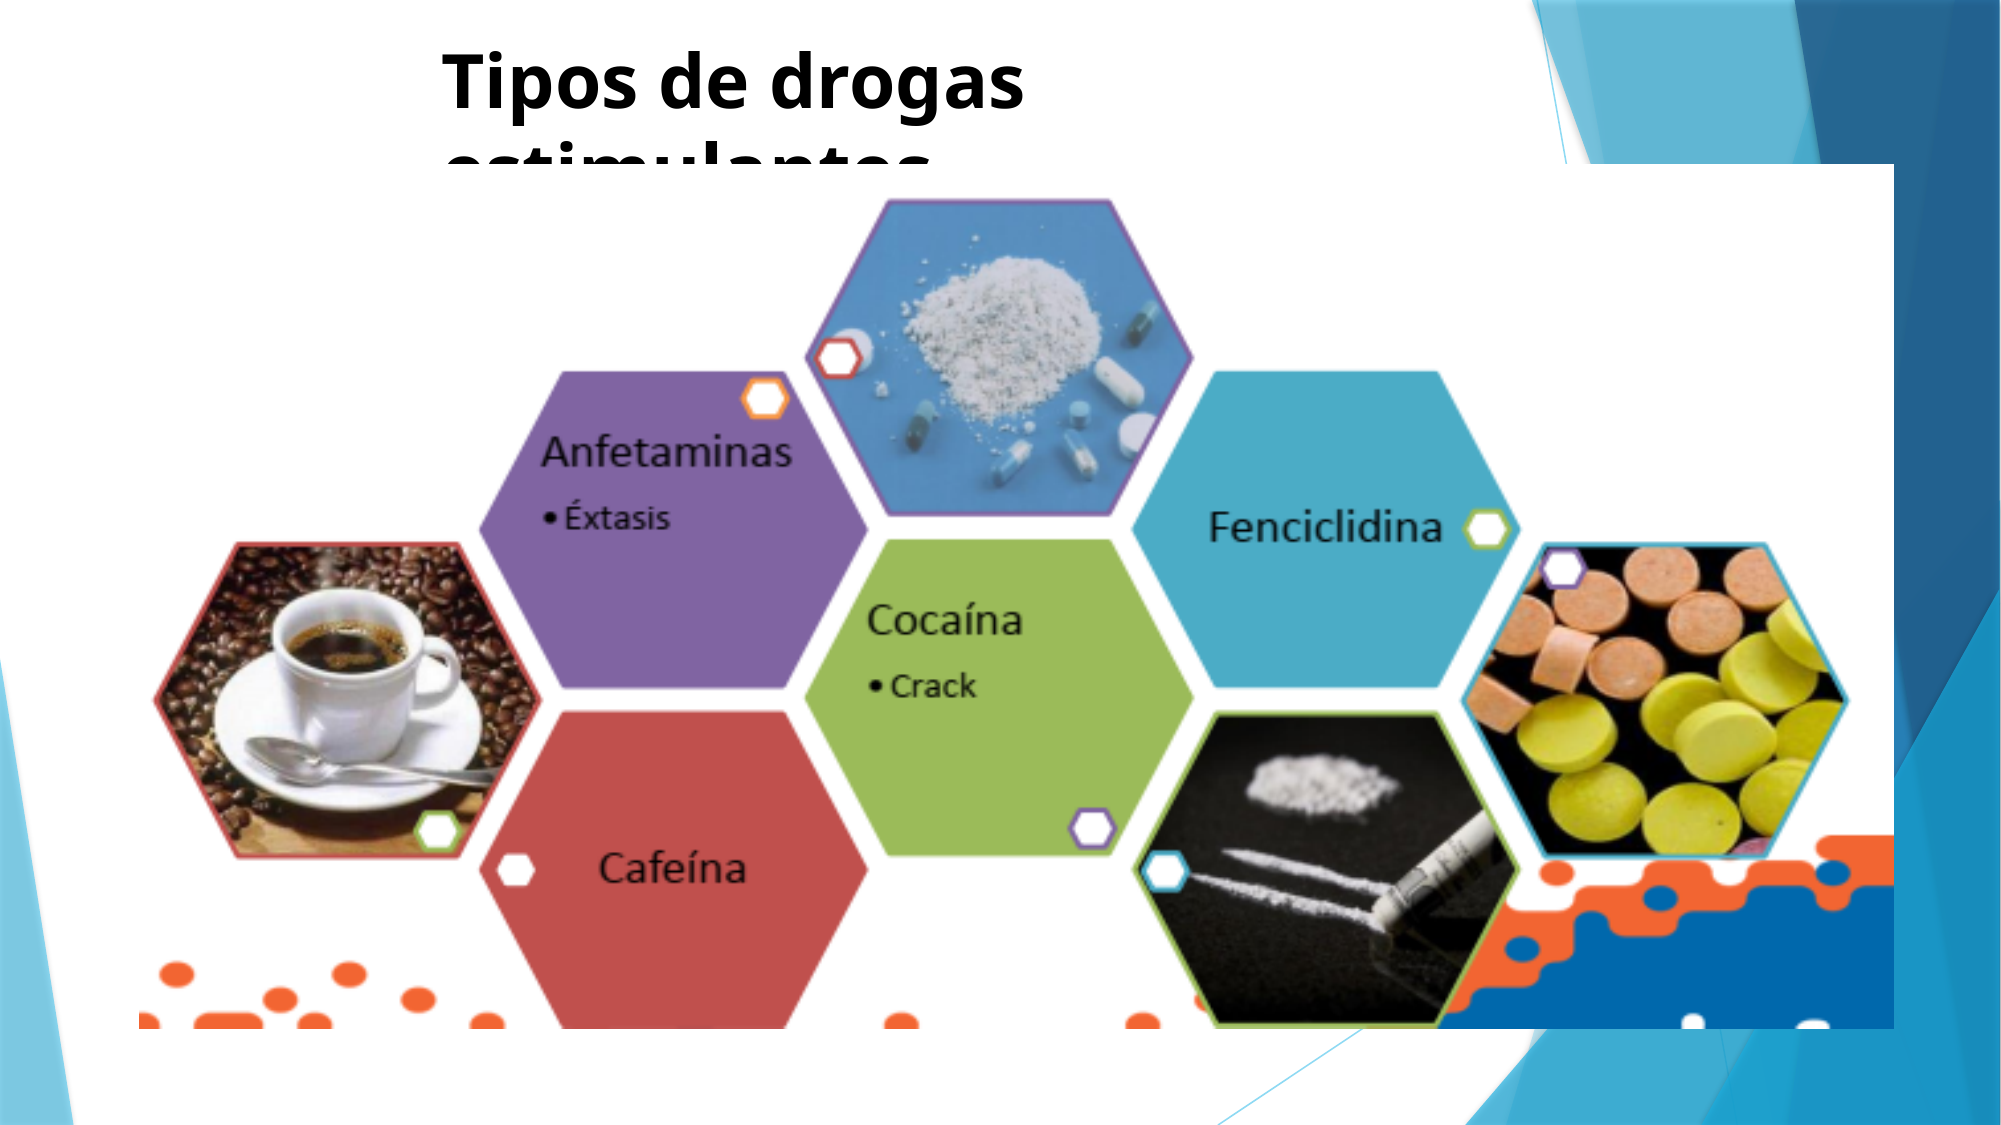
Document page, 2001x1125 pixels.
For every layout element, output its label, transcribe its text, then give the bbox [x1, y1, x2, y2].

title Tipos de drogas estimulantes [426, 25, 1494, 164]
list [138, 164, 1894, 1029]
